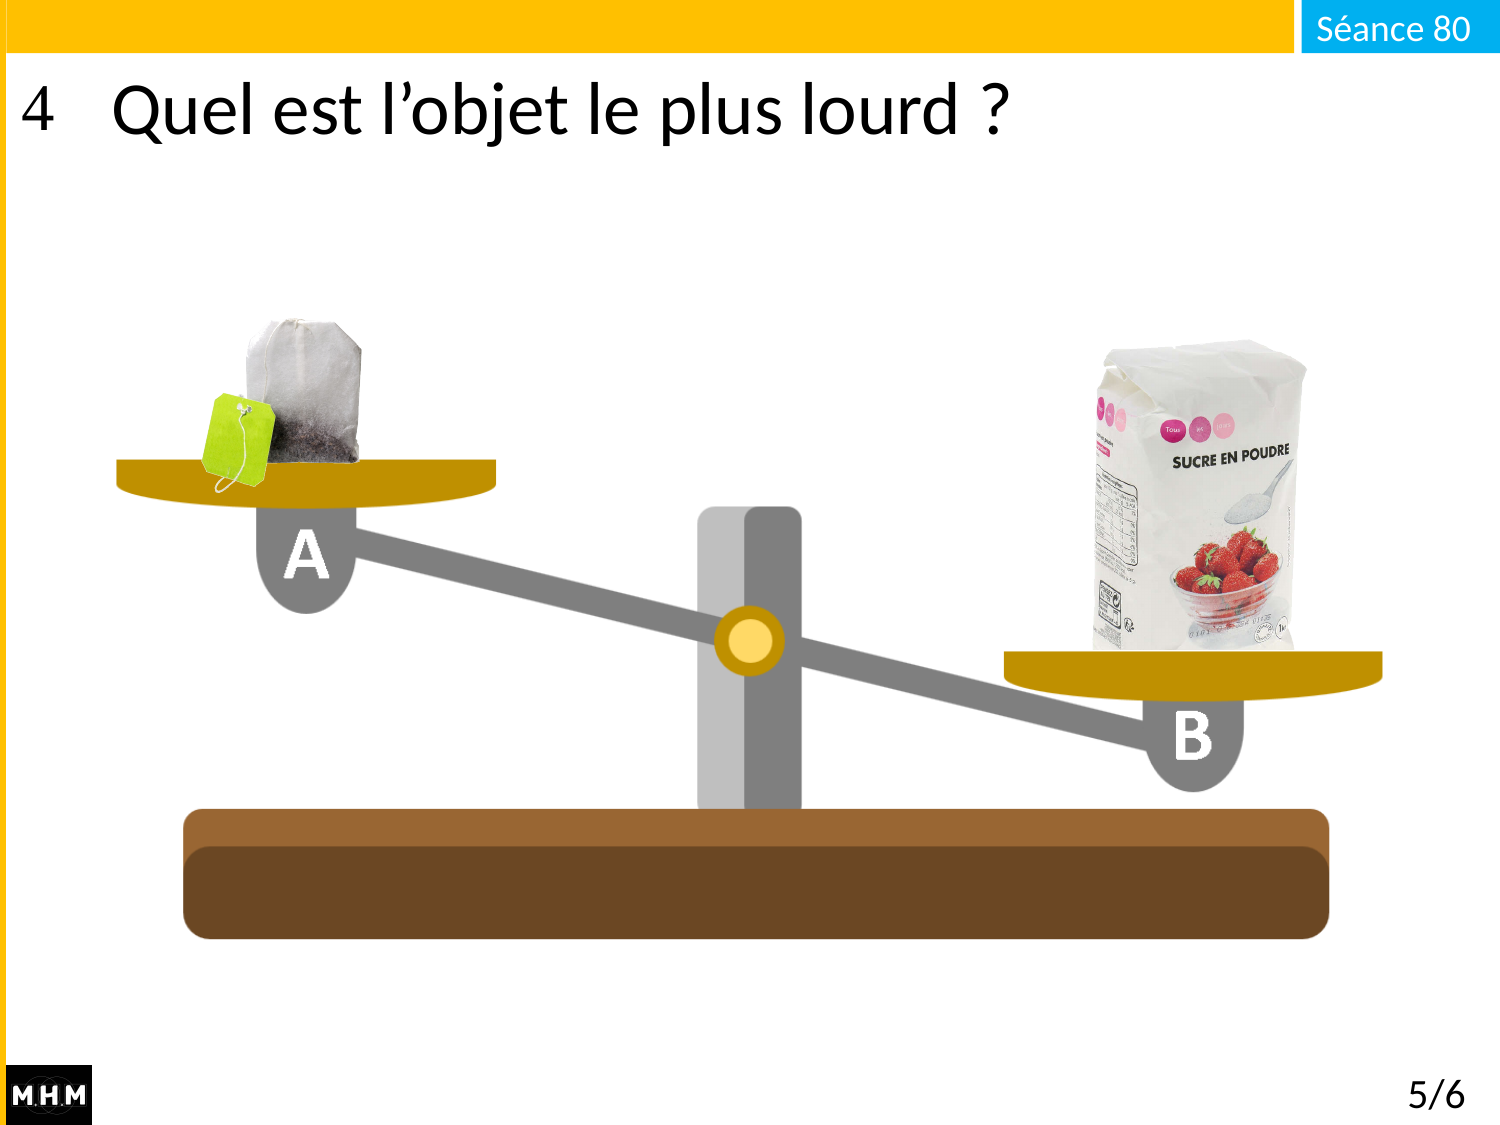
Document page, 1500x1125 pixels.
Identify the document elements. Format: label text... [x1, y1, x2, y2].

title Quel est l’objet le plus lourd ? [96, 60, 1391, 160]
picture [6, 1065, 92, 1125]
list 5/6 [1373, 1064, 1500, 1125]
picture [105, 314, 1395, 958]
